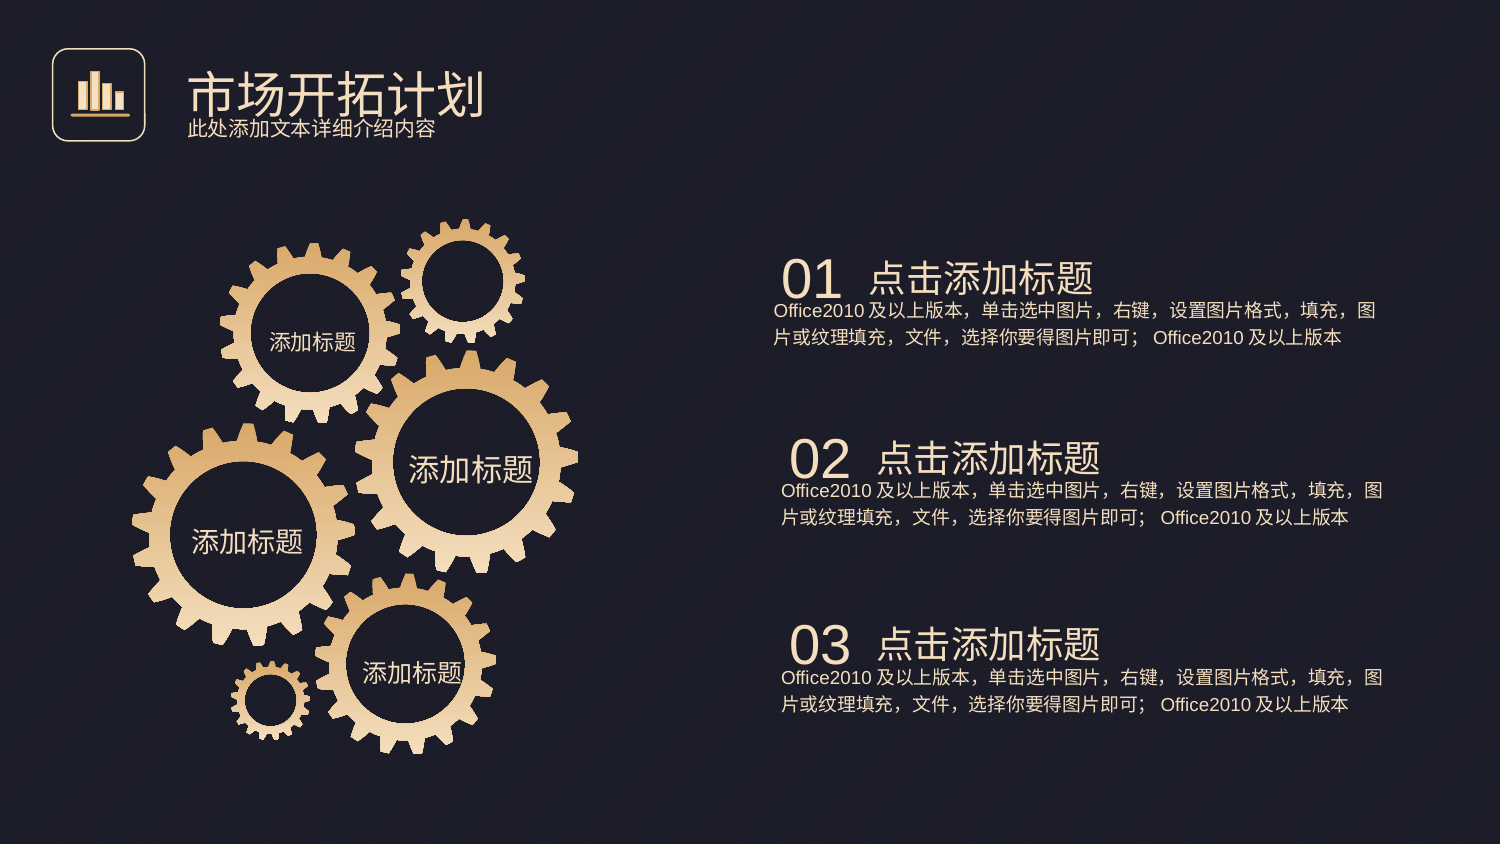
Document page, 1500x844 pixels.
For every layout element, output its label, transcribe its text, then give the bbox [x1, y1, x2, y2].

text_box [766, 587, 1400, 722]
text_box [52, 48, 145, 142]
text_box [231, 660, 309, 740]
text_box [314, 573, 497, 755]
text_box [766, 400, 1400, 535]
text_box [131, 422, 349, 647]
text_box 市场开拓计划 [171, 43, 526, 131]
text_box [354, 350, 579, 574]
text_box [758, 220, 1392, 355]
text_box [219, 242, 401, 421]
text_box [406, 218, 526, 344]
text_box 此处添加文本详细介绍内容 [172, 103, 457, 146]
